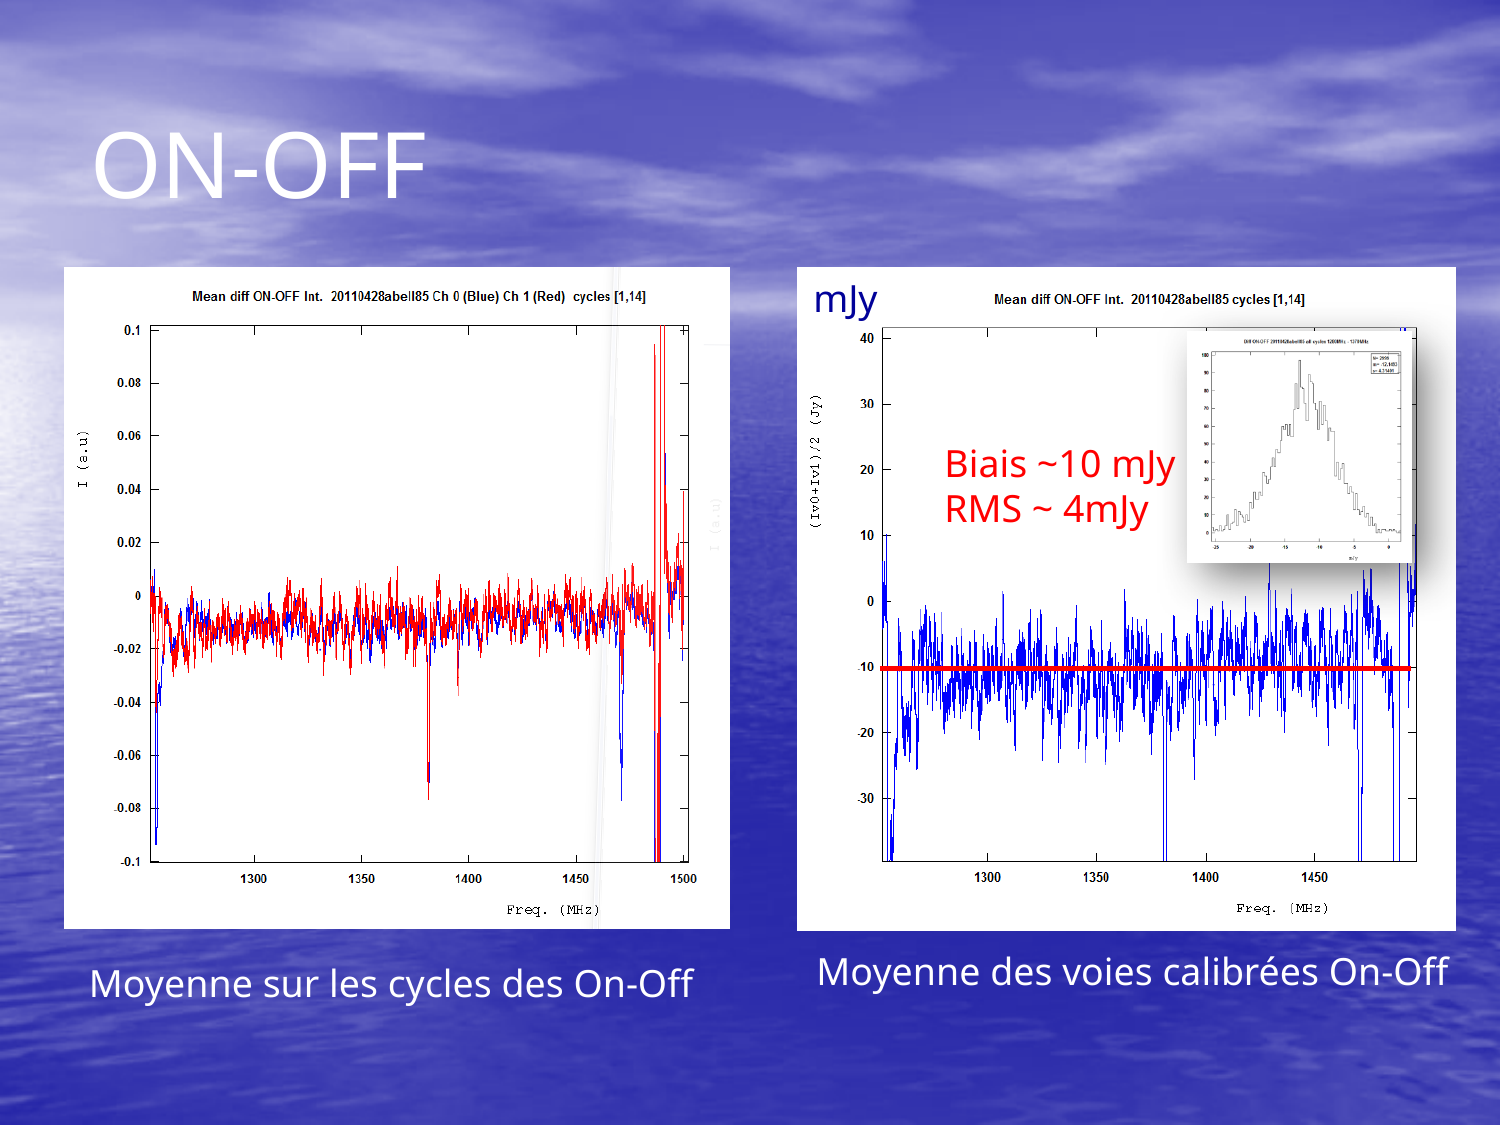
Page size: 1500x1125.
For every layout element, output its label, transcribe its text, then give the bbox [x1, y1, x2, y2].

title ON-OFF [74, 47, 1426, 276]
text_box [796, 266, 1456, 931]
picture [64, 266, 730, 929]
text_box Moyenne des voies calibrées On-Off [801, 940, 1464, 1001]
picture [1186, 331, 1412, 563]
text_box Moyenne sur les cycles des On-Off [74, 952, 709, 1012]
